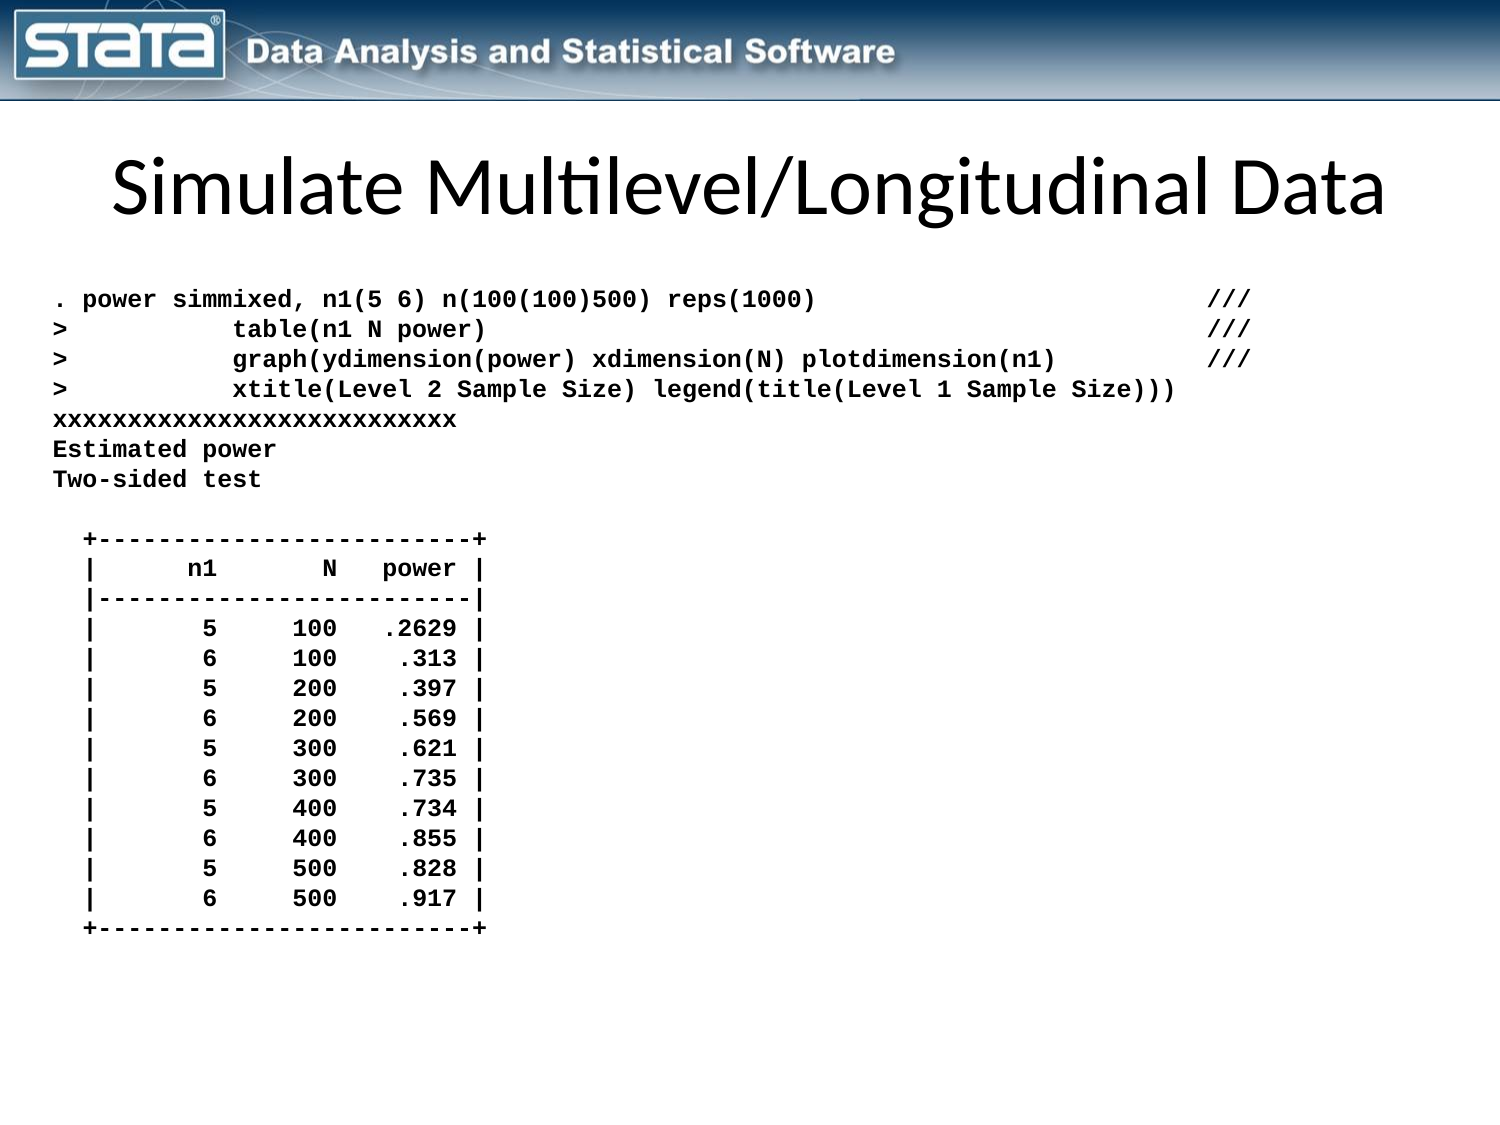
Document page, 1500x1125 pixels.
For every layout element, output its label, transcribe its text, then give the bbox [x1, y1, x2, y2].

list . power simmixed, n1(5 6) n(100(100)500) reps(1000) /// > table(n1 N power) /// > graph(ydimension(power) xdimension(N) plotdimension(n1) /// > xtitle(Level 2 Sample Size) legend(title(Level 1 Sample Size))) xxxxxxxxxxxxxxxxxxxxxxxxxxx Estimated power Two-sided test +-------------------------+ | n1 N power | |-------------------------| | 5 100 .2629 | | 6 100 .313 | | 5 200 .397 | | 6 200 .569 | | 5 300 .621 | | 6 300 .735 | | 5 400 .734 | | 6 400 .855 | | 5 500 .828 | | 6 500 .917 | +-------------------------+ [37, 275, 1382, 1025]
picture [0, 0, 1500, 99]
title Simulate Multilevel/Longitudinal Data [0, 99, 1500, 263]
